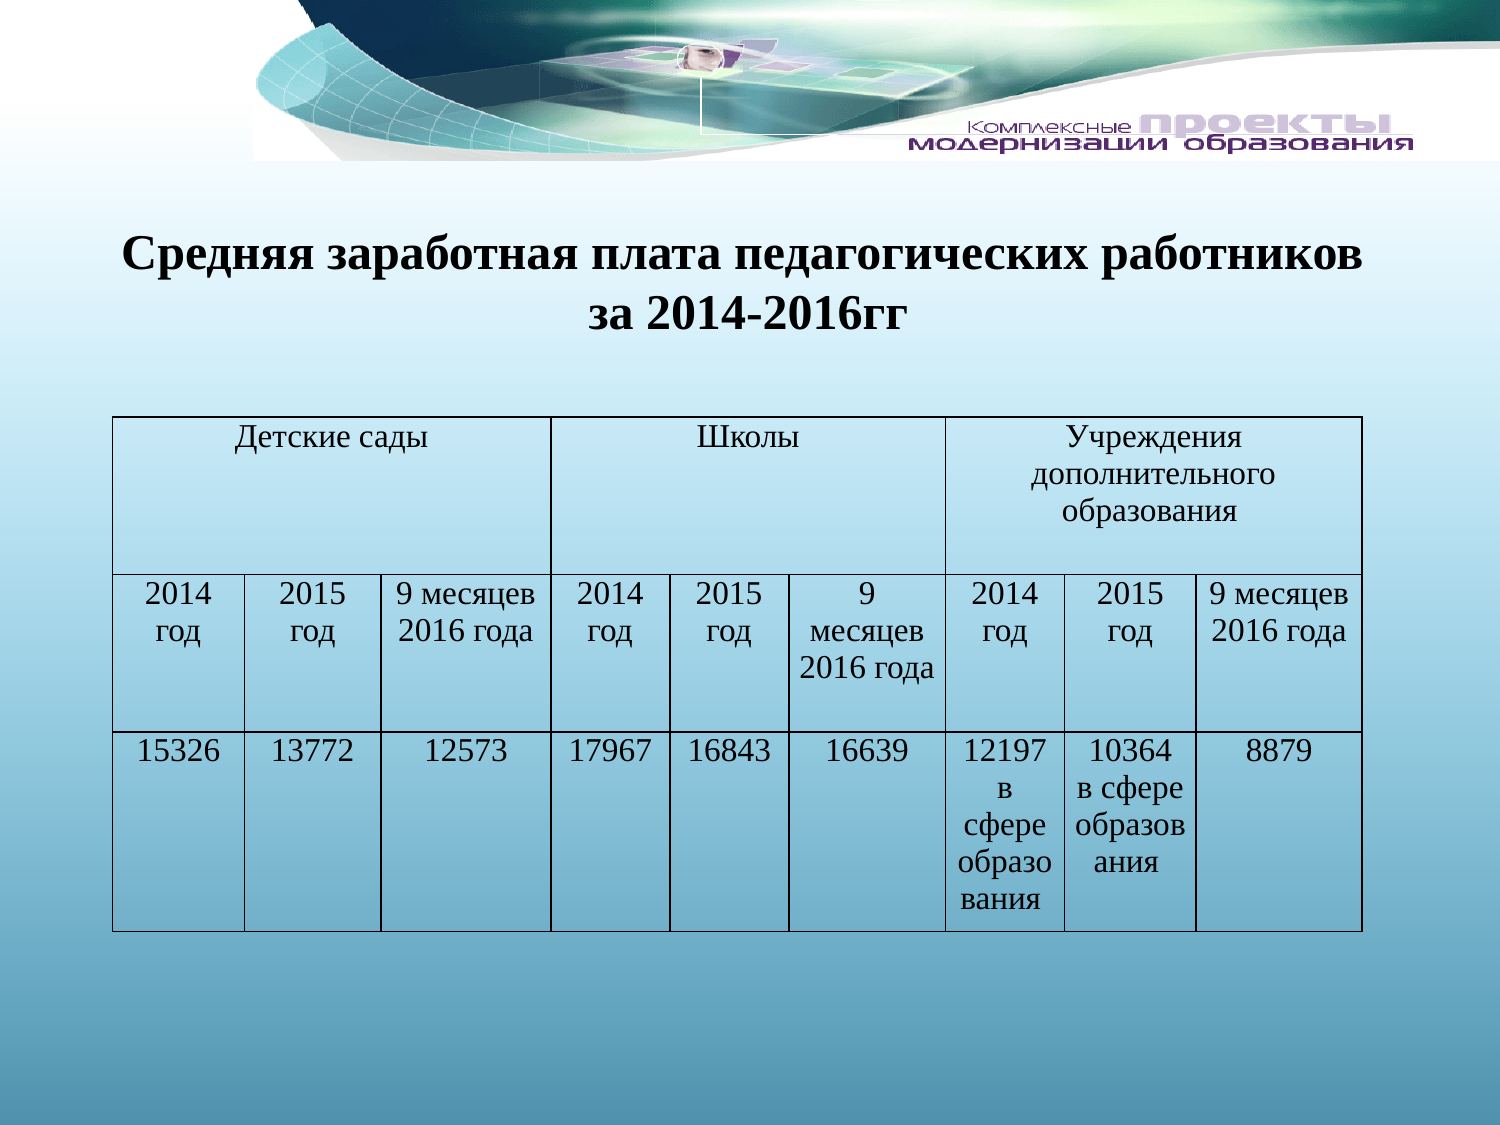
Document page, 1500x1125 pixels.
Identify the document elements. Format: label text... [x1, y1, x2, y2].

table_header Школы [552, 418, 945, 574]
text_box Средняя заработная плата педагогических работников за 2014-2016гг [0, 212, 1497, 348]
table_cell 12197 в сфере образования [946, 733, 1064, 931]
table_cell 2014 год [552, 575, 669, 731]
table_cell 9 месяцев 2016 года [1197, 575, 1361, 731]
table_cell 8879 [1197, 733, 1361, 931]
table_cell 13772 [245, 733, 380, 931]
text_box [0, 101, 1500, 1125]
table_cell 9 месяцев 2016 года [790, 575, 945, 731]
table_header Учреждения дополнительного образования [946, 418, 1361, 574]
table_header Детские сады [113, 418, 550, 574]
table_cell 2014 год [946, 575, 1064, 731]
table_cell 12573 [382, 733, 550, 931]
table_cell 16639 [790, 733, 945, 931]
table_cell 2014 год [113, 575, 244, 731]
picture [253, 0, 1500, 162]
table_cell 15326 [113, 733, 244, 931]
table_cell 2015 год [245, 575, 380, 731]
table_cell 10364 в сфере образования [1065, 733, 1195, 931]
table_cell 9 месяцев 2016 года [382, 575, 550, 731]
table_cell 2015 год [671, 575, 788, 731]
table_cell 17967 [552, 733, 669, 931]
table_cell 2015 год [1065, 575, 1195, 731]
table_cell 16843 [671, 733, 788, 931]
